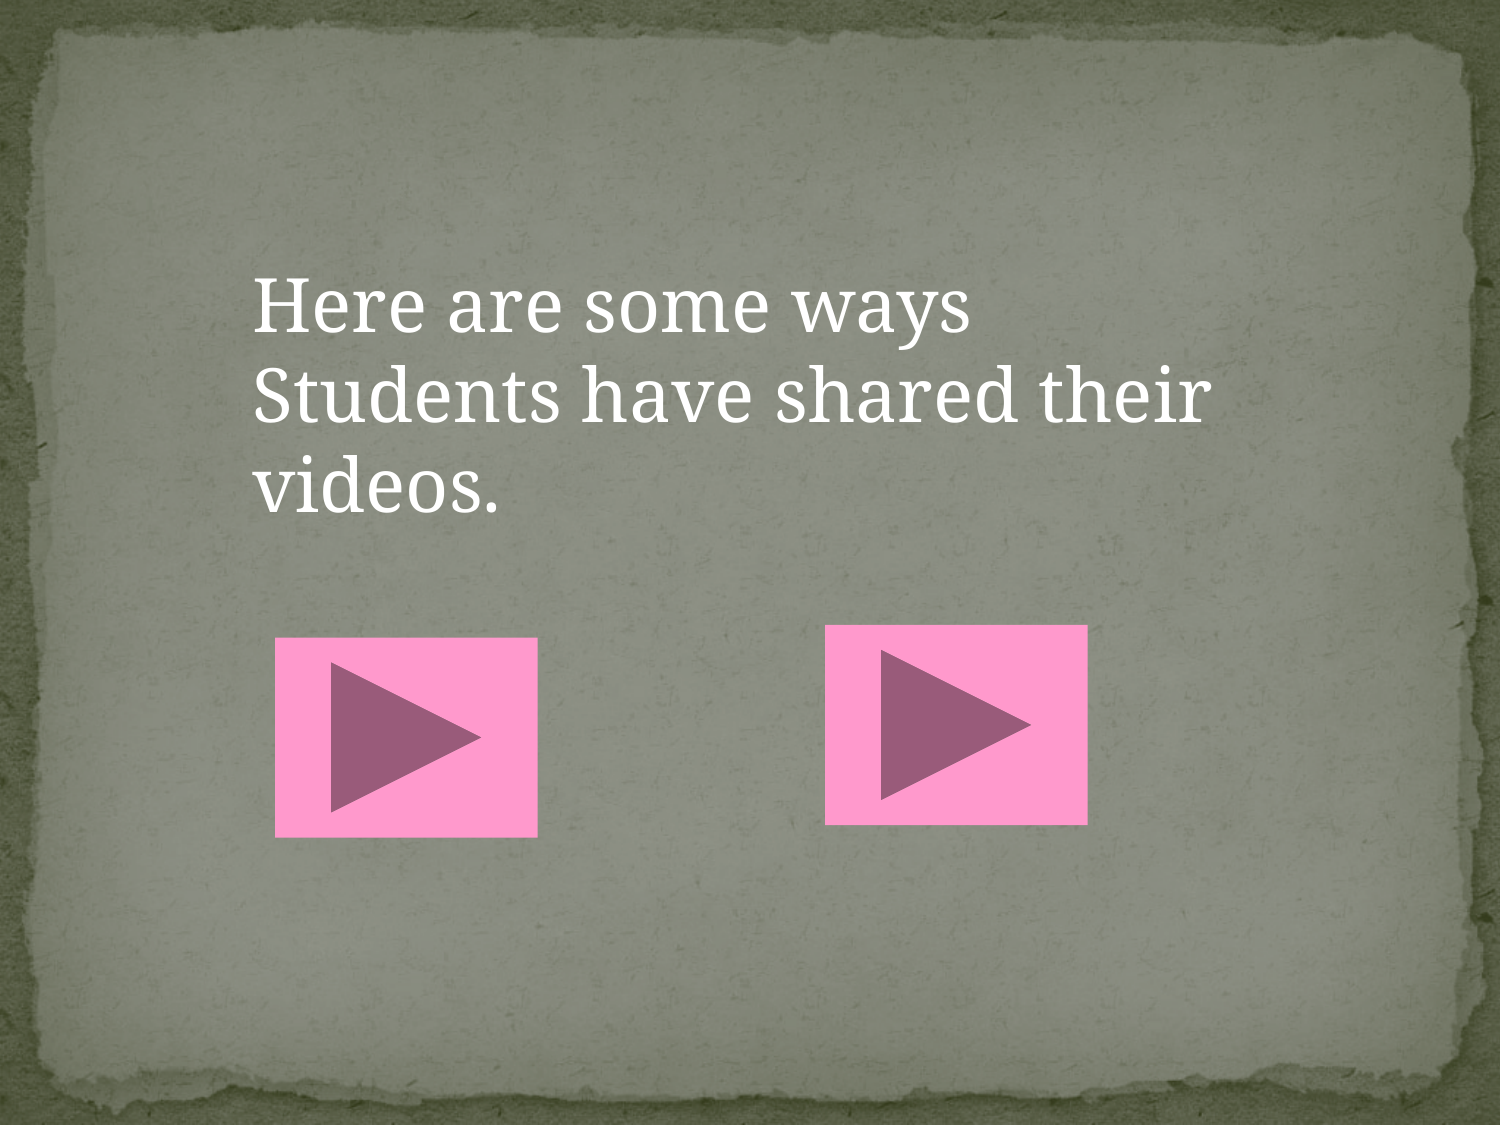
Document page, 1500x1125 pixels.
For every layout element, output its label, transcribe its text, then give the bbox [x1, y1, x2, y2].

text_box [825, 624, 1088, 826]
text_box Here are some ways Students have shared their videos. [237, 249, 1300, 535]
text_box [275, 637, 538, 838]
